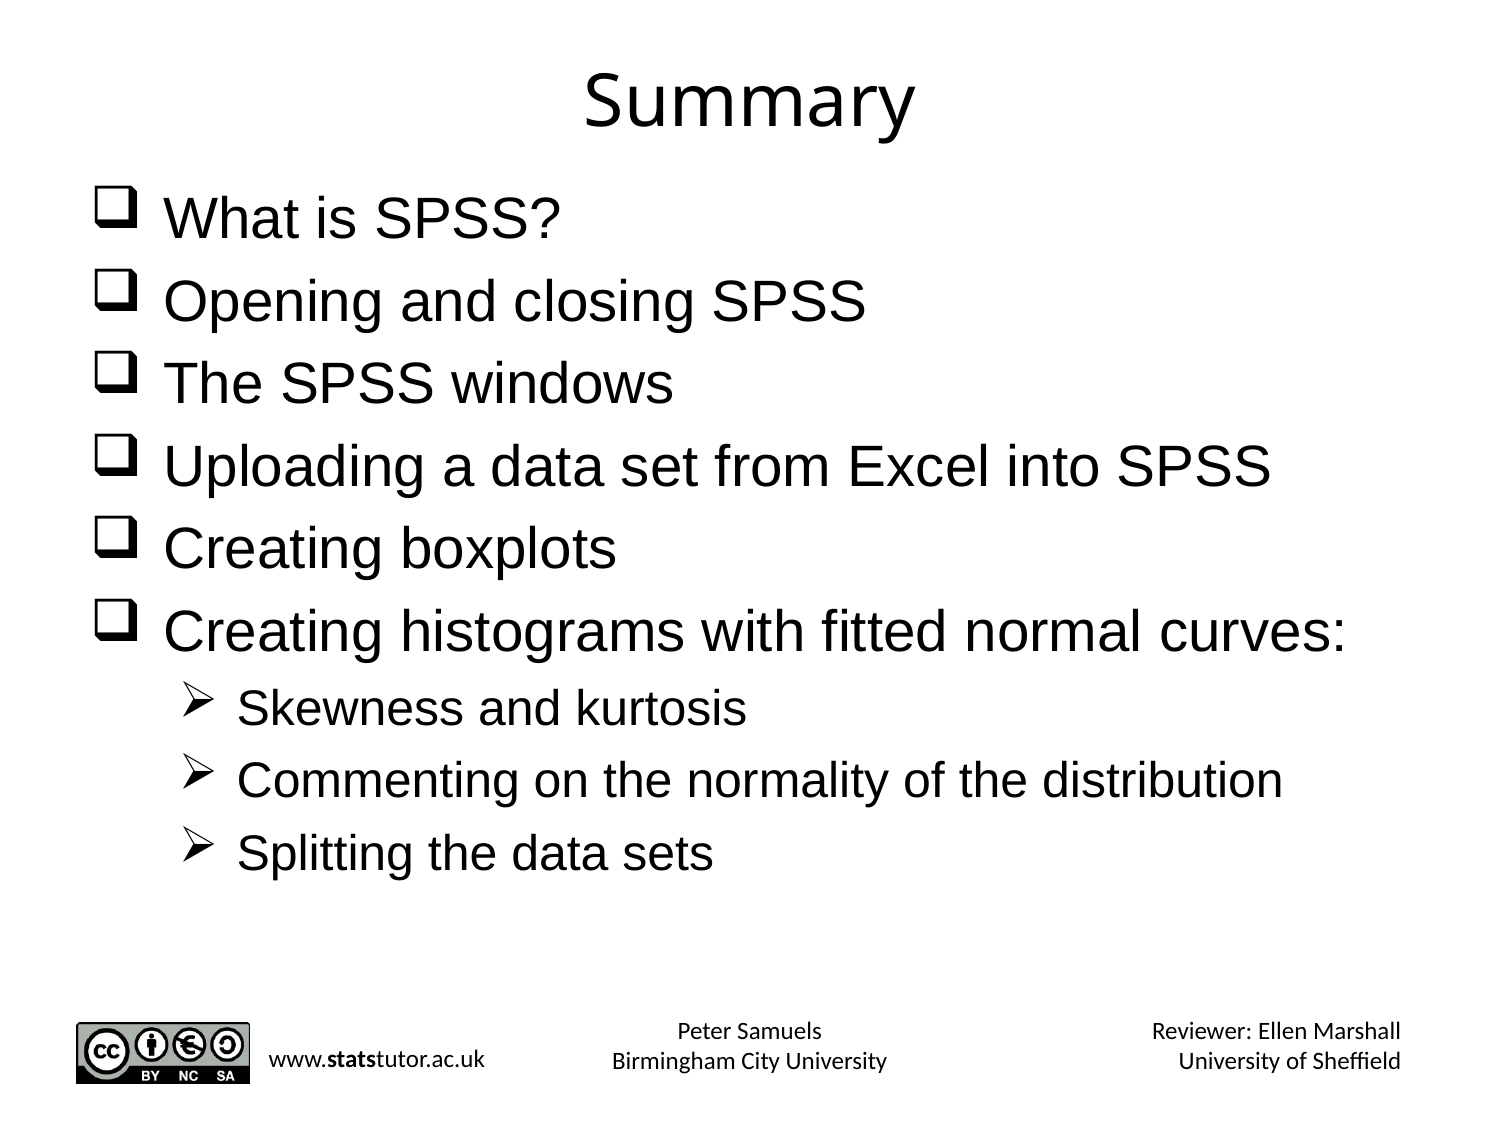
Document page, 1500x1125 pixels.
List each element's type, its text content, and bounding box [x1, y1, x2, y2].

text_box www.statstutor.ac.uk [254, 1035, 561, 1080]
text_box Reviewer: Ellen Marshall University of Sheffield [1038, 1007, 1417, 1083]
list What is SPSS? Opening and closing SPSS The SPSS windows Uploading a data set from Excel into SPSS Creating boxplots Creating histograms with fitted normal curves: Skewness and kurtosis Commenting on the normality of the distribution Splitting the data sets [75, 172, 1425, 941]
picture [76, 1022, 251, 1084]
title Summary [75, 45, 1425, 149]
text_box Peter Samuels Birmingham City University [549, 1007, 951, 1083]
